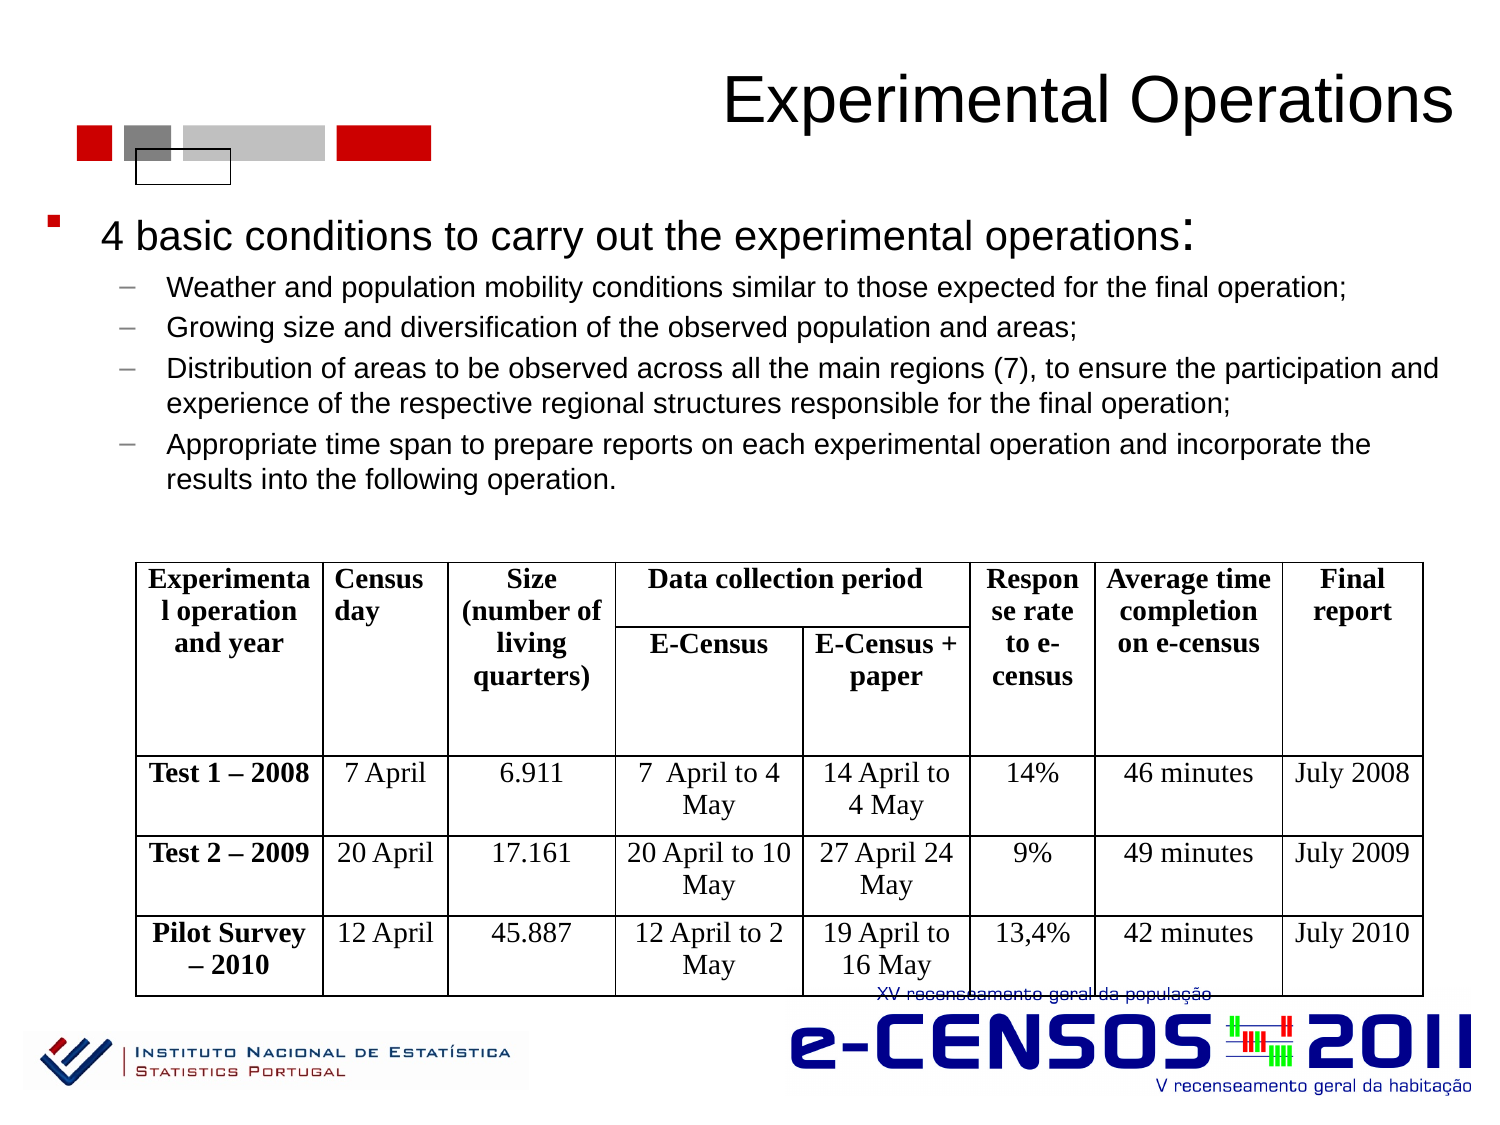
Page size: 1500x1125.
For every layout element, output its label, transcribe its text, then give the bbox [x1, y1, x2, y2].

list 4 basic conditions to carry out the experimental operations: Weather and population mobility conditions similar to those expected for the final operation; Growing size and diversification of the observed population and areas; Distribution of areas to be observed across all the main regions (7), to ensure the participation and experience of the respective regional structures responsible for the final operation; Appropriate time span to prepare reports on each experimental operation and incorporate the results into the following operation. [29, 184, 1483, 516]
picture [23, 1031, 529, 1090]
table_cell 46 minutes [1096, 757, 1282, 835]
table_header Census day [324, 563, 447, 755]
table_cell 20 April [324, 837, 447, 915]
picture [785, 987, 1471, 1096]
title Experimental Operations [513, 54, 1472, 138]
table_cell July 2010 [1283, 917, 1422, 986]
table_cell 13,4% [971, 917, 1094, 986]
table_cell 14% [971, 757, 1094, 835]
table_cell 27 April 24 May [804, 837, 969, 915]
table_cell 19 April to 16 May [804, 917, 969, 986]
table_cell Test 2 – 2009 [137, 837, 322, 915]
table_cell Pilot Survey – 2010 [137, 917, 322, 995]
table_cell July 2009 [1283, 837, 1422, 915]
table_cell 12 April [324, 917, 447, 995]
table_header Data collection period [616, 563, 969, 626]
table_cell 6.911 [449, 757, 615, 835]
table_cell 49 minutes [1096, 837, 1282, 915]
table_header Response rate to e-census [971, 563, 1094, 755]
table_cell 12 April to 2 May [616, 917, 802, 995]
table_header Size (number of living quarters) [449, 563, 615, 755]
table_cell 17.161 [449, 837, 615, 915]
table_header Average time completion on e-census [1096, 563, 1282, 755]
table_cell 9% [971, 837, 1094, 915]
table_cell E-Census + paper [804, 628, 969, 755]
table_cell July 2008 [1283, 757, 1422, 835]
table_cell 14 April to 4 May [804, 757, 969, 835]
table_header Final report [1283, 563, 1422, 755]
table_cell 7 April [324, 757, 447, 835]
table_cell 45.887 [449, 917, 615, 995]
table_header Experimental operation and year [137, 563, 322, 755]
table_cell Test 1 – 2008 [137, 757, 322, 835]
table_cell 42 minutes [1096, 917, 1282, 986]
table_cell 7 April to 4 May [616, 757, 802, 835]
table_cell 20 April to 10 May [616, 837, 802, 915]
table_cell E-Census [616, 628, 802, 755]
